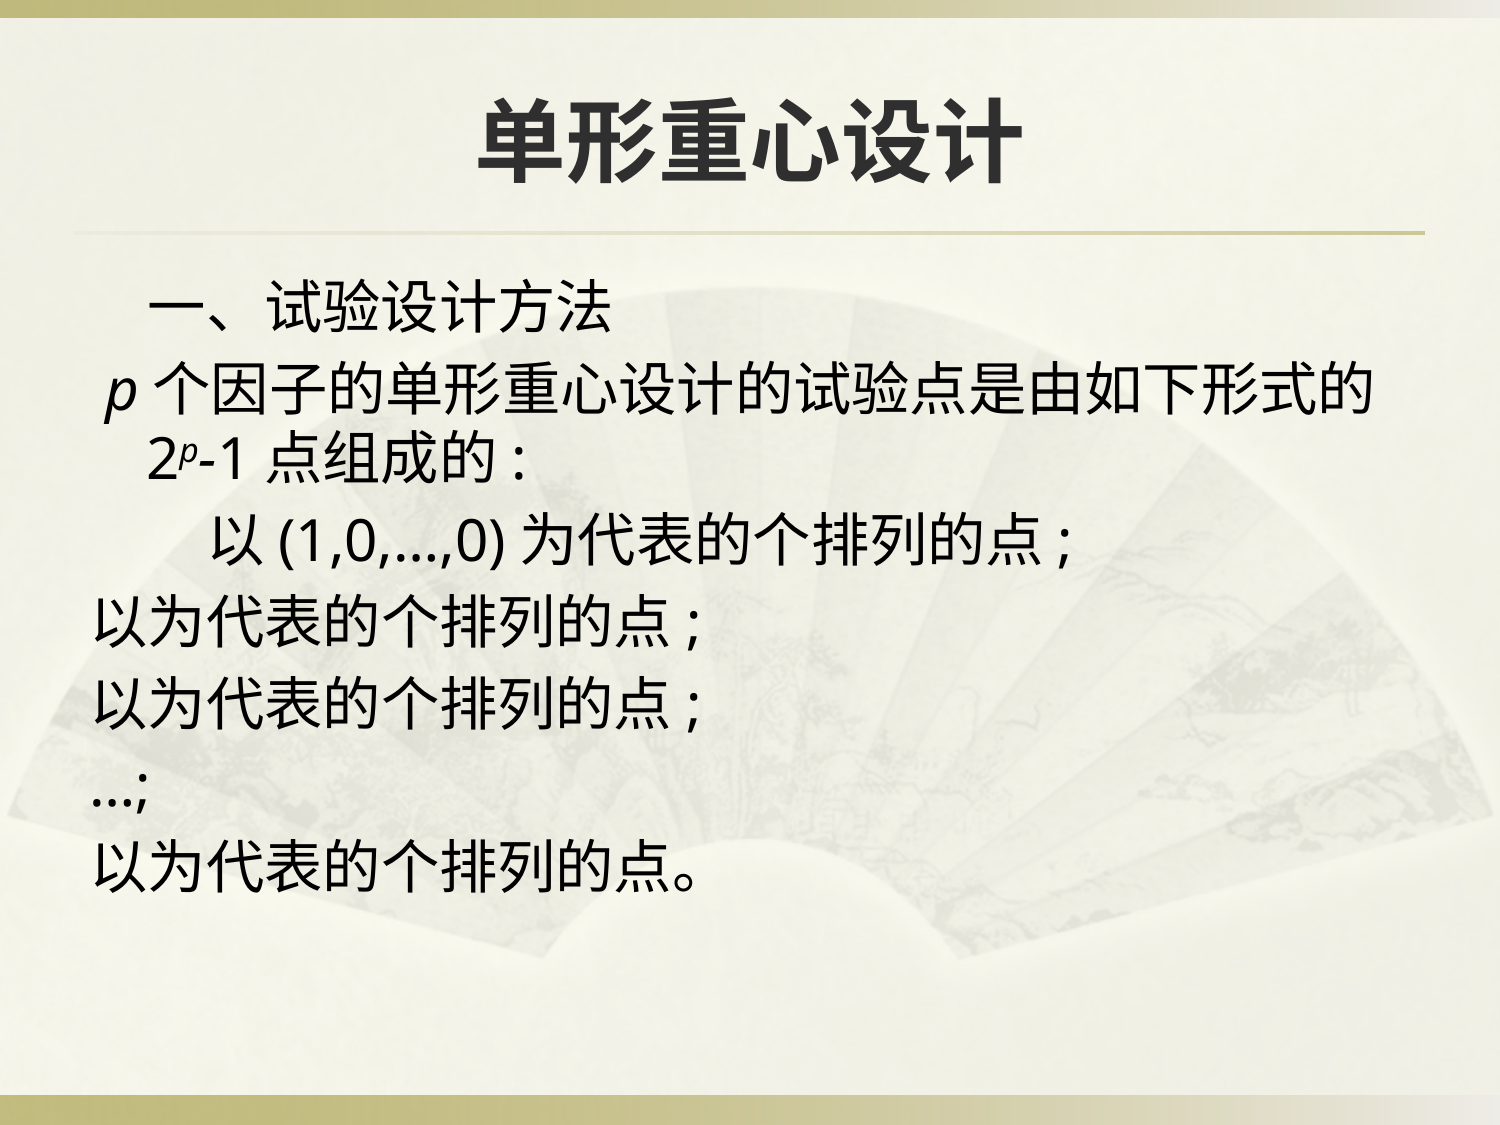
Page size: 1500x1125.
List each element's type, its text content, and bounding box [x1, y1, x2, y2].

title 单形重心设计 [75, 45, 1425, 233]
list 一、试验设计方法 p个因子的单形重心设计的试验点是由如下形式的2p-1点组成的: 以(1,0,…,0)为代表的个排列的点; 以为代表的个排列的点; 以为代表的个排列的点; …; 以为代表的个排列的点。 [75, 262, 1425, 1032]
